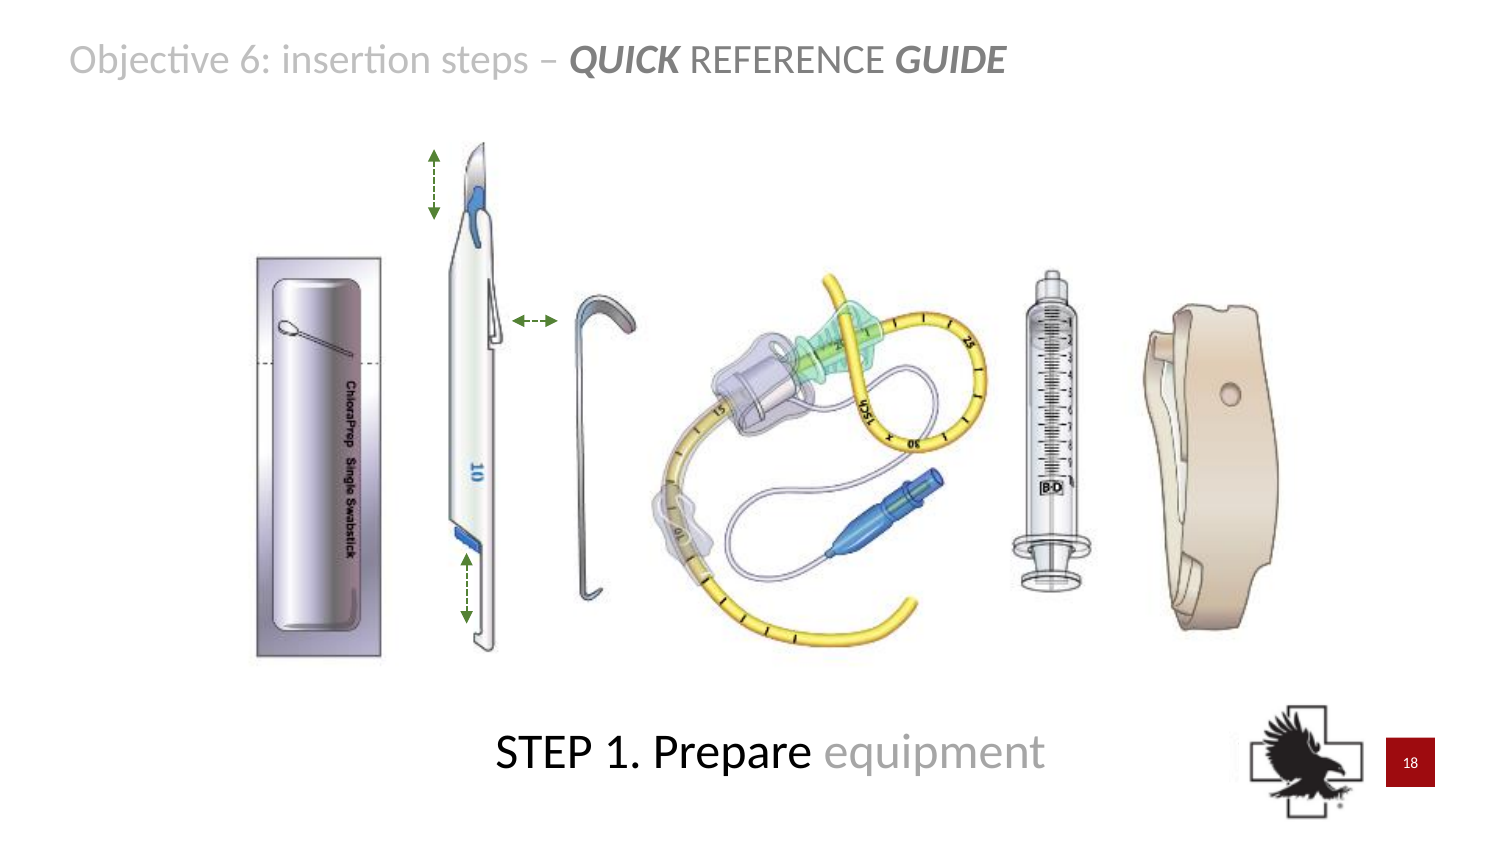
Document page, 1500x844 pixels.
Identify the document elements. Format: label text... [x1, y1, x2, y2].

picture [224, 116, 1318, 685]
text_box Objective 6: insertion steps – QUICK REFERENCE GUIDE [54, 24, 1116, 90]
slide_number 18 [1386, 737, 1435, 787]
text_box STEP 1. Prepare equipment [480, 711, 1062, 786]
picture [1229, 694, 1375, 831]
